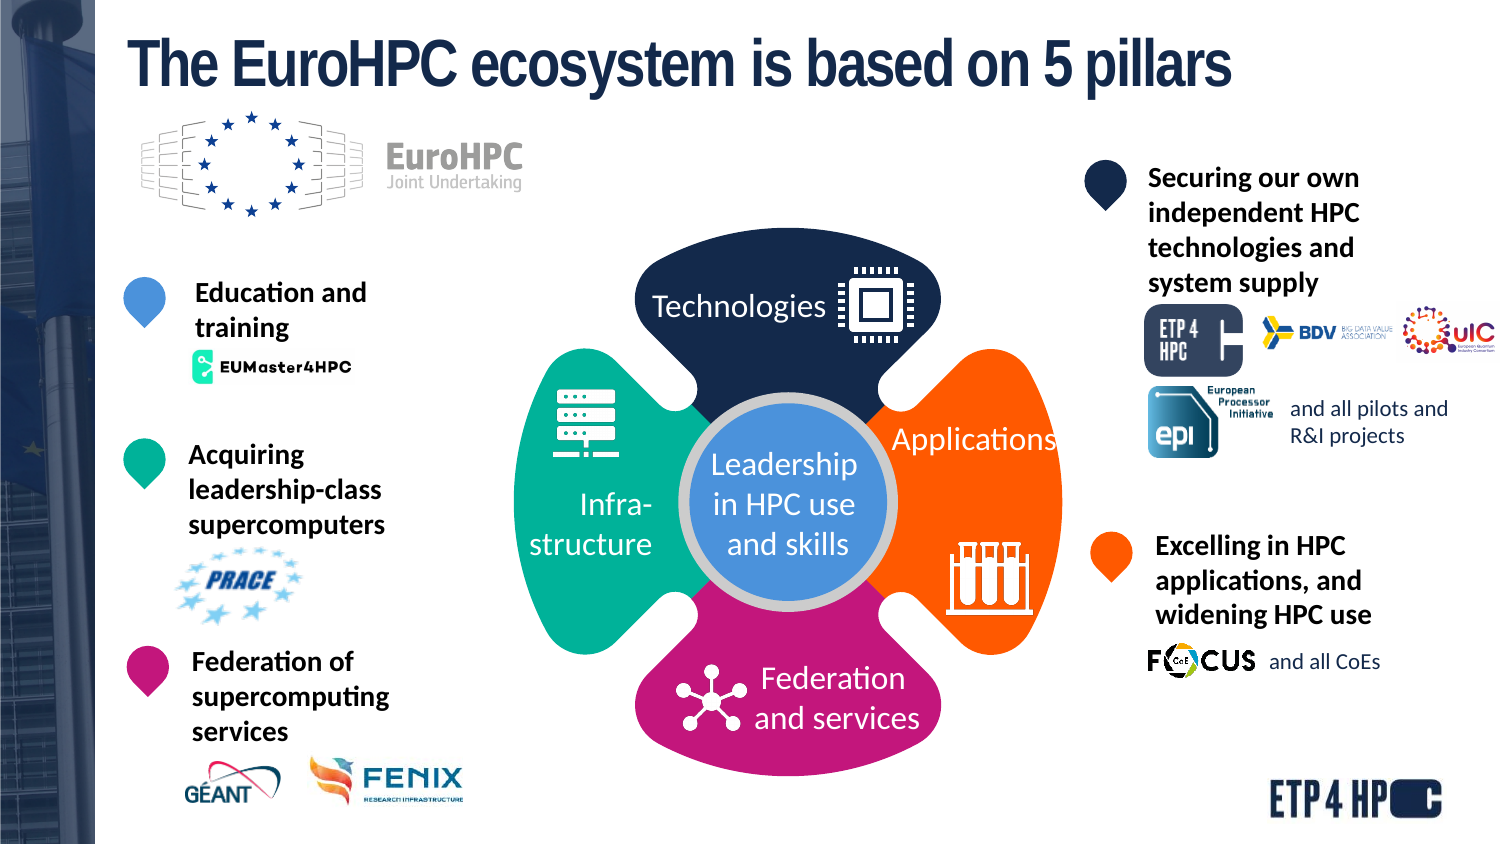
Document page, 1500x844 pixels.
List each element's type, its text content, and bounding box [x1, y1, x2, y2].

picture [188, 348, 355, 385]
picture [172, 538, 305, 633]
picture [1258, 301, 1500, 363]
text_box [1090, 517, 1450, 639]
picture [1147, 386, 1274, 458]
picture [214, 798, 223, 803]
text_box and all CoEs [1257, 639, 1466, 682]
picture [123, 63, 539, 271]
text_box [1084, 150, 1454, 238]
picture [230, 793, 236, 803]
picture [307, 744, 463, 824]
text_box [123, 278, 461, 320]
title The EuroHPC ecosystem is based on 5 pillars [112, 20, 1447, 161]
picture [1144, 304, 1243, 378]
picture [1147, 643, 1255, 678]
picture [0, 0, 95, 844]
text_box and all pilots and R&I projects [1275, 385, 1500, 456]
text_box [512, 227, 1074, 777]
picture [185, 761, 281, 803]
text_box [126, 634, 465, 689]
picture [1267, 778, 1447, 824]
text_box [122, 427, 461, 481]
